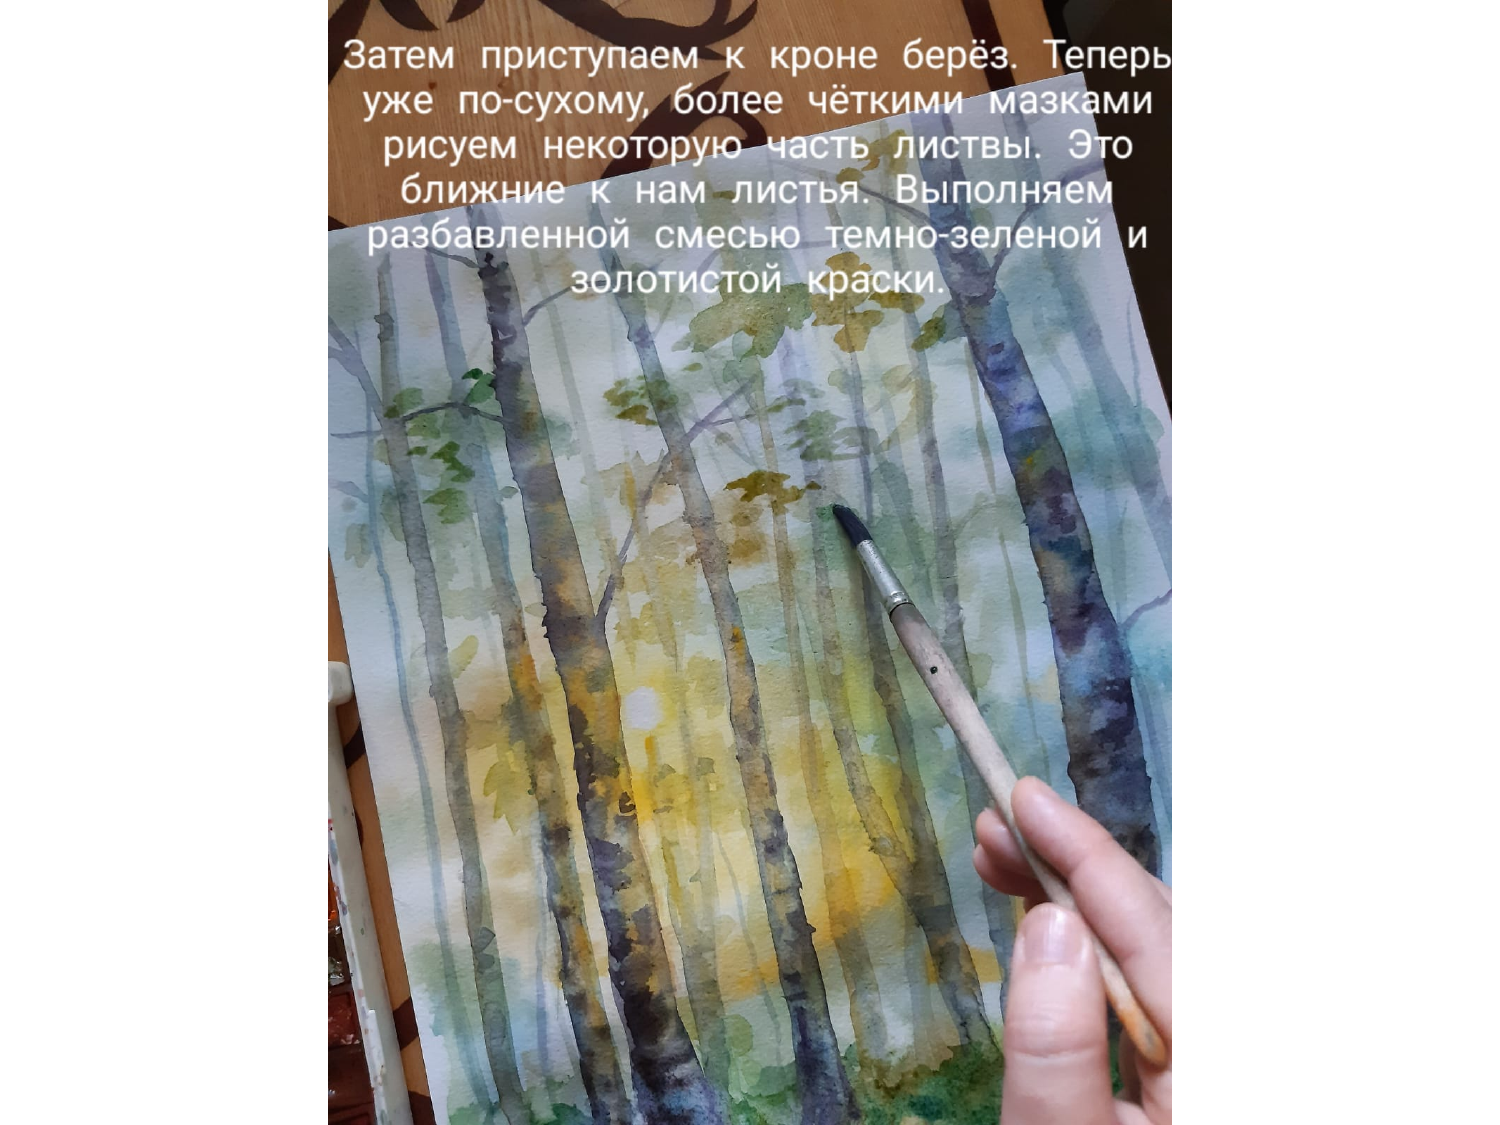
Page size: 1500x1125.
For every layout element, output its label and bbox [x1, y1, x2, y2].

picture [327, 0, 1173, 1125]
